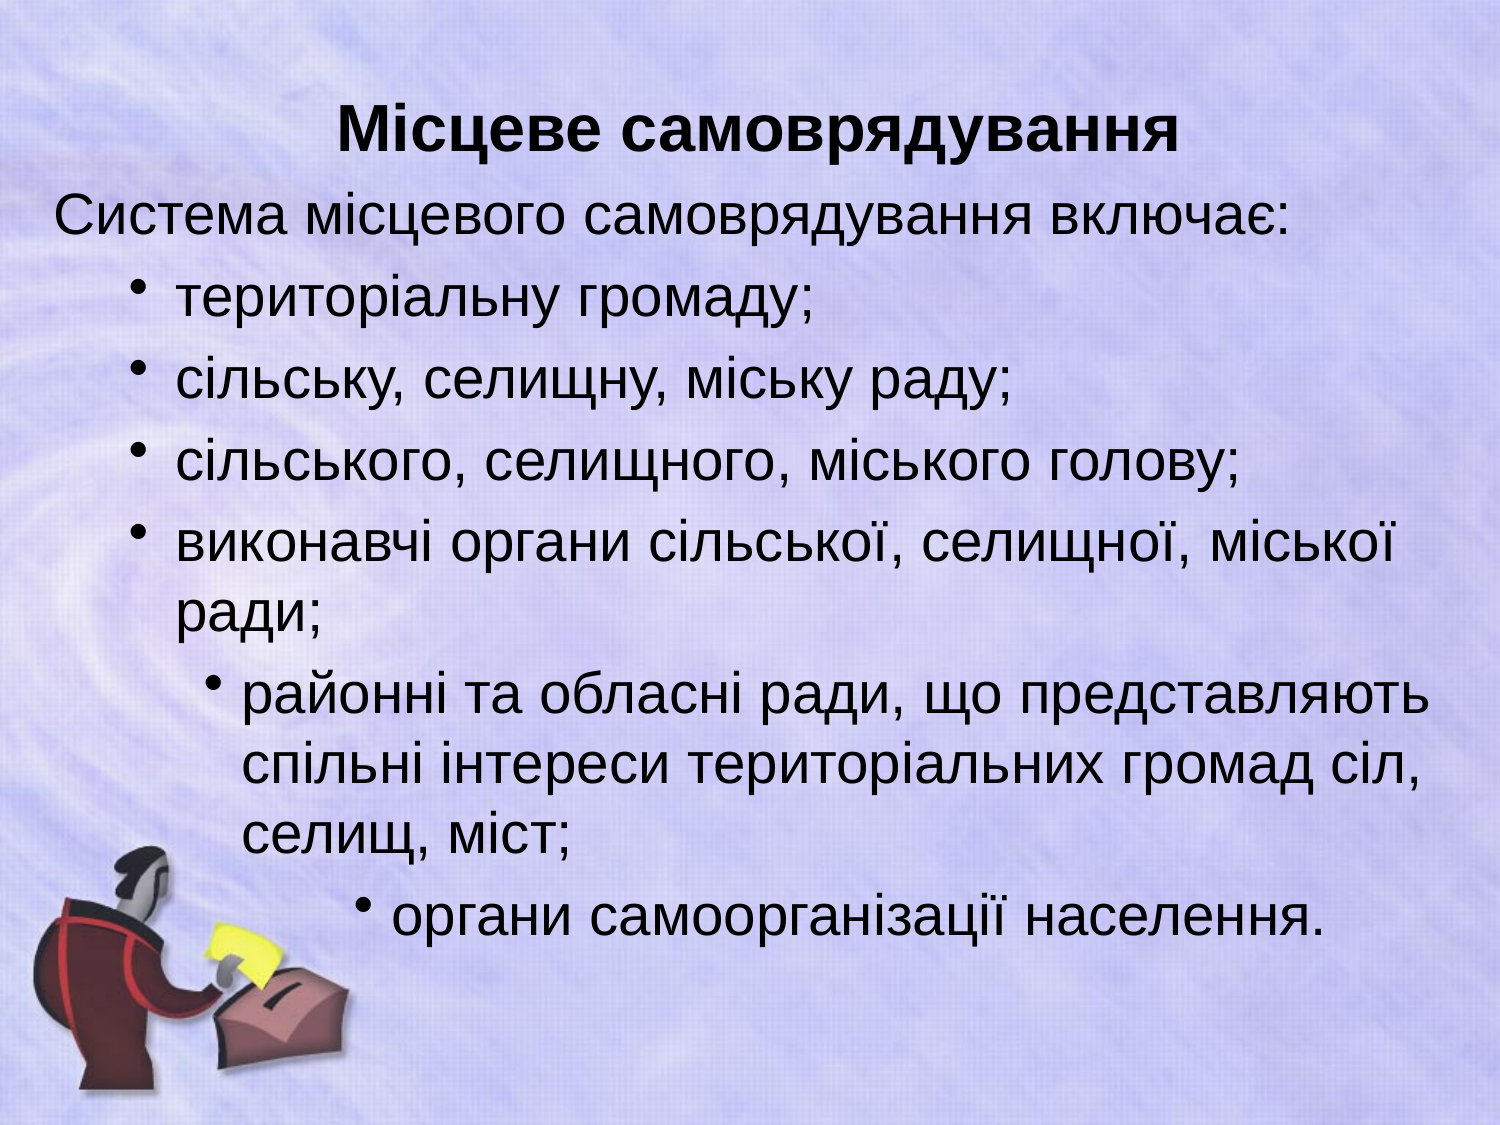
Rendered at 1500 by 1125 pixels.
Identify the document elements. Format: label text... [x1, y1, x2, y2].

list Система місцевого самоврядування включає: територіальну громаду; сільську, селищну, міську раду; сільського, селищного, міського голову; виконавчі органи сільської, селищної, міської ради; районні та обласні ради, що представляють спільні інтереси територіальних громад сіл, селищ, міст; органи самоорганізації населення. [38, 168, 1480, 1006]
picture [0, 0, 1500, 1125]
title Місцеве самоврядування [38, 44, 1480, 168]
